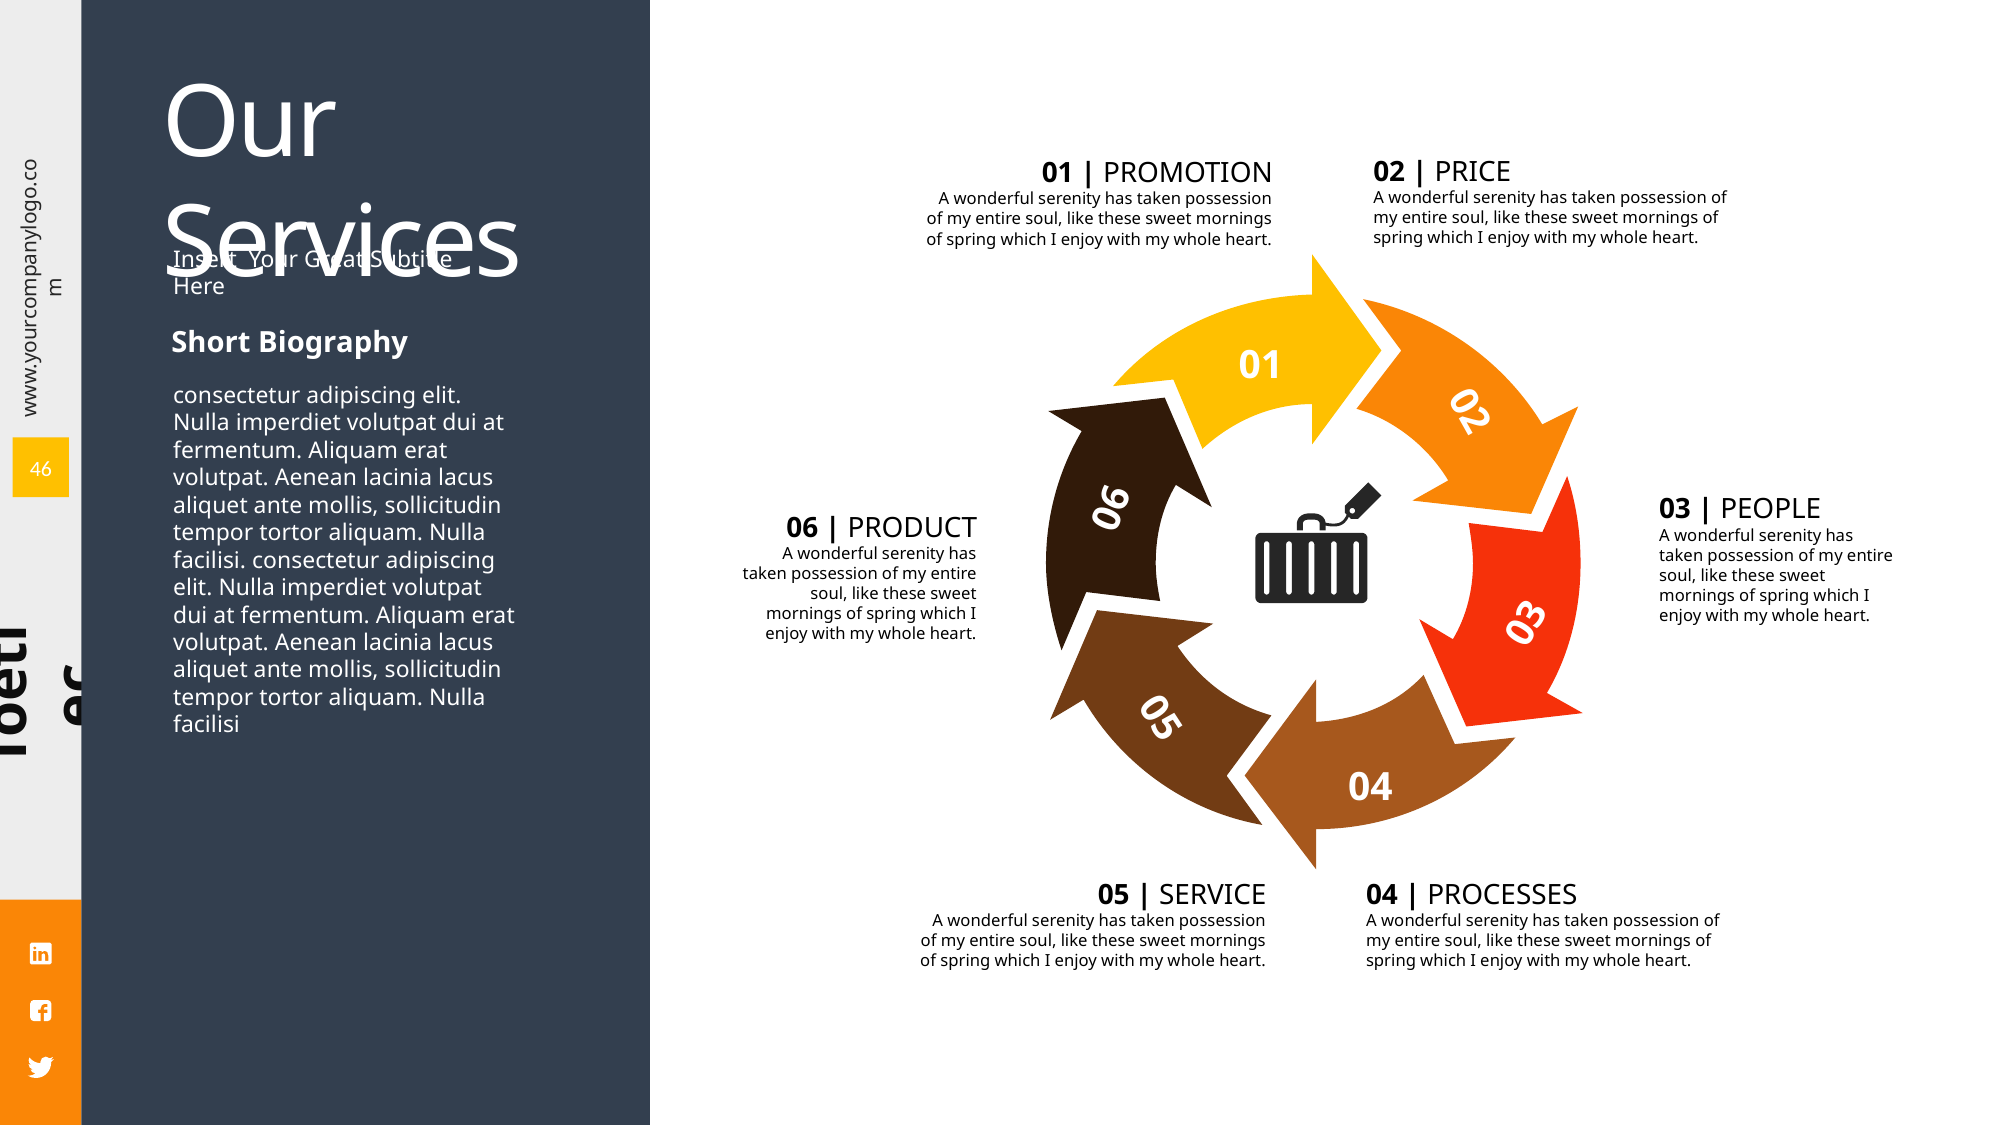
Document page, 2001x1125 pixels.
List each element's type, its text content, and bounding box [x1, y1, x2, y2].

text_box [1356, 299, 1579, 515]
text_box Insert Your Great Subtitle Here [158, 237, 512, 307]
slide_number 46 [12, 437, 69, 498]
text_box Our Services [147, 116, 677, 236]
text_box 02 | PRICE A wonderful serenity has taken possession of my entire soul, like these sweet mornings of spring which I enjoy with my whole heart. [1358, 146, 1744, 255]
text_box Short Biography [156, 307, 441, 376]
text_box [1112, 254, 1382, 449]
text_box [1244, 674, 1516, 870]
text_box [1050, 610, 1272, 826]
text_box 06 | PRODUCT A wonderful serenity has taken possession of my entire soul, like these sweet mornings of spring which I enjoy with my whole heart. [725, 502, 992, 650]
text_box 03 | PEOPLE A wonderful serenity has taken possession of my entire soul, like these sweet mornings of spring which I enjoy with my whole heart. [1644, 483, 1912, 632]
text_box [1419, 476, 1583, 727]
text_box consectetur adipiscing elit. Nulla imperdiet volutpat dui at fermentum. Aliquam erat volutpat. Aenean lacinia lacus aliquet ante mollis, sollicitudin tempor tortor aliquam. Nulla facilisi. consectetur adipiscing elit. Nulla imperdiet volutpat dui at fermentum. Aliquam erat volutpat. Aenean lacinia lacus aliquet ante mollis, sollicitudin tempor tortor aliquam. Nulla facilisi [158, 373, 537, 745]
text_box 04 | PROCESSES A wonderful serenity has taken possession of my entire soul, like these sweet mornings of spring which I enjoy with my whole heart. [1351, 869, 1737, 978]
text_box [1045, 397, 1212, 651]
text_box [1255, 482, 1382, 603]
text_box 05 | SERVICE A wonderful serenity has taken possession of my entire soul, like these sweet mornings of spring which I enjoy with my whole heart. [899, 869, 1282, 978]
text_box [80, 0, 651, 1125]
text_box 01 | PROMOTION A wonderful serenity has taken possession of my entire soul, like these sweet mornings of spring which I enjoy with my whole heart. [905, 147, 1288, 256]
